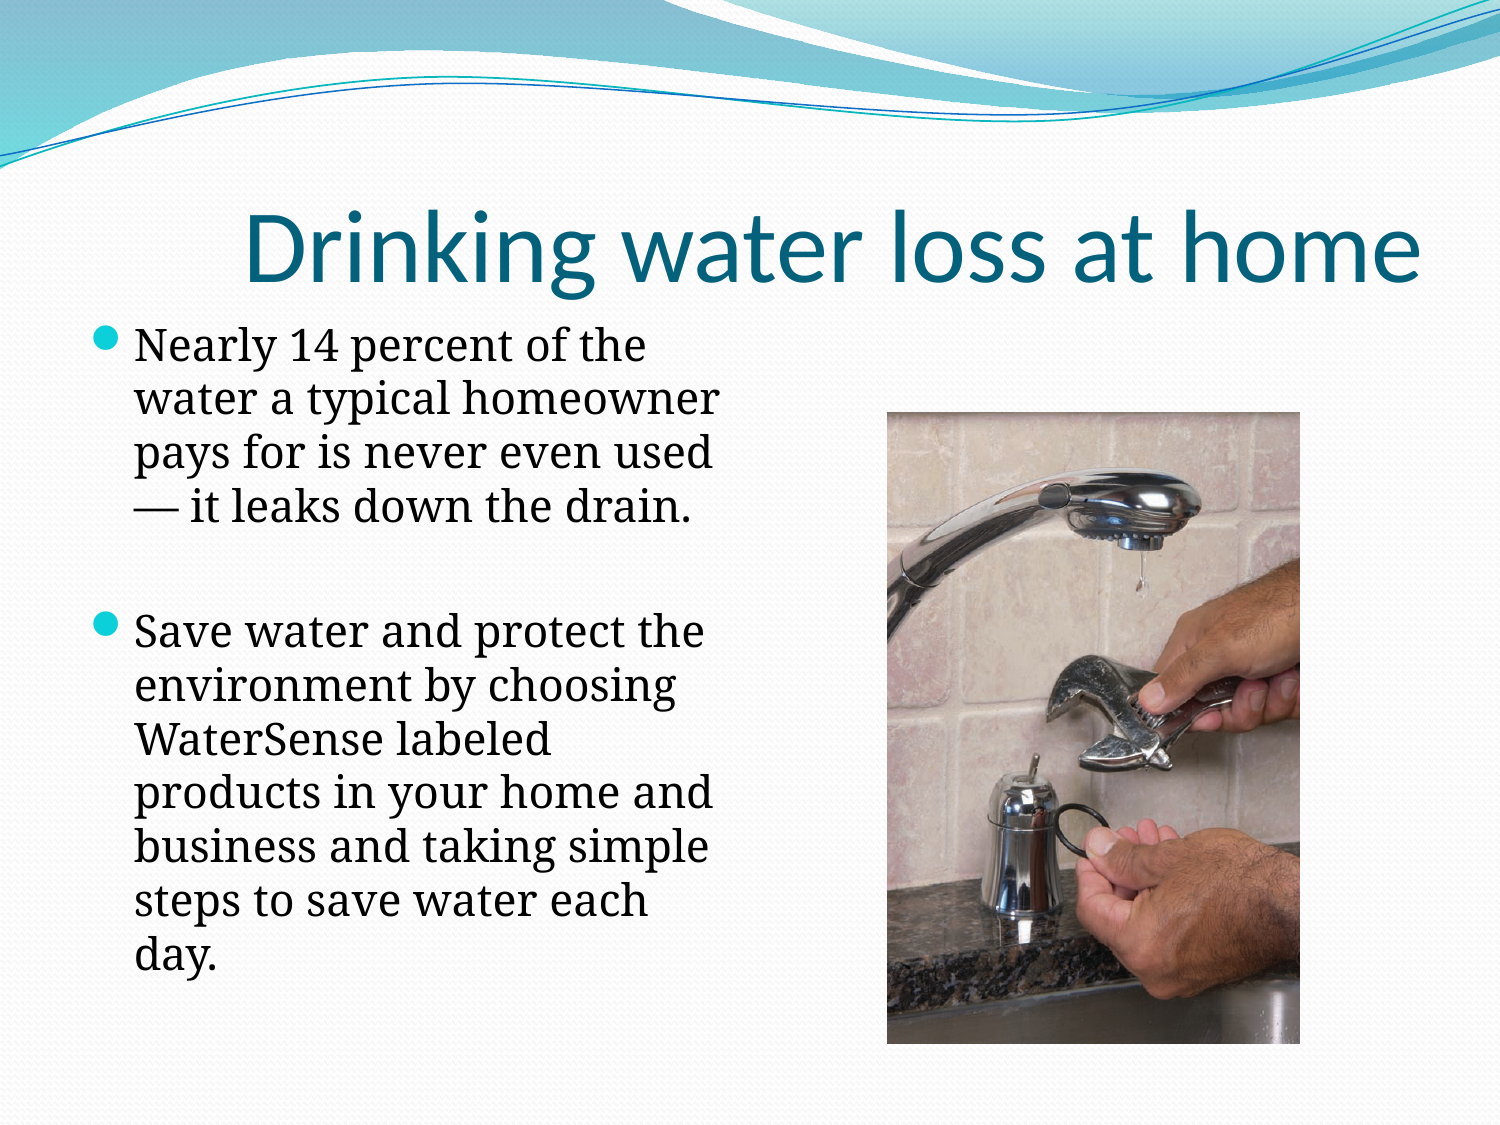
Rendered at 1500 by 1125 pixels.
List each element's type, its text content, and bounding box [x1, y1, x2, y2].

title Drinking water loss at home [75, 115, 1425, 303]
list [887, 412, 1300, 1044]
list Nearly 14 percent of the water a typical homeowner pays for is never even used— it leaks down the drain. Save water and protect the environment by choosing WaterSense labeled products in your home and business and taking simple steps to save water each day. [75, 316, 738, 1044]
